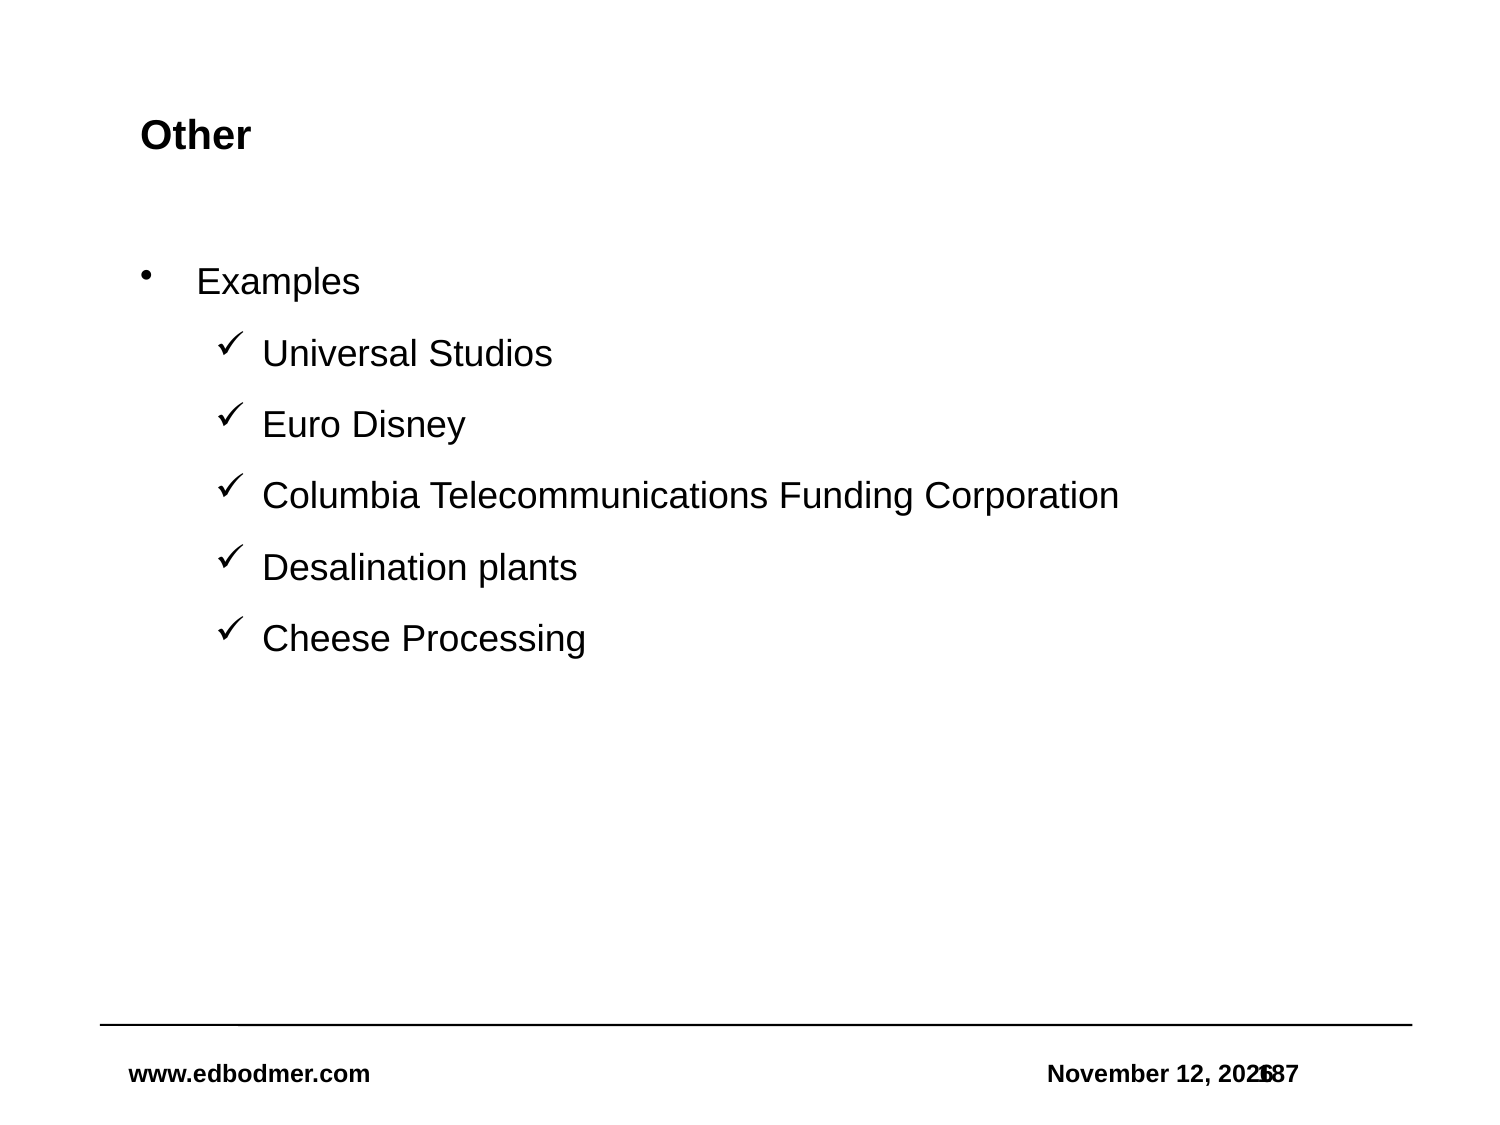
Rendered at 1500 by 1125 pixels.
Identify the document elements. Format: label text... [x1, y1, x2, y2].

list Examples Universal Studios Euro Disney Columbia Telecommunications Funding Corporation Desalination plants Cheese Processing [124, 249, 1376, 1001]
title Other [124, 99, 1288, 226]
